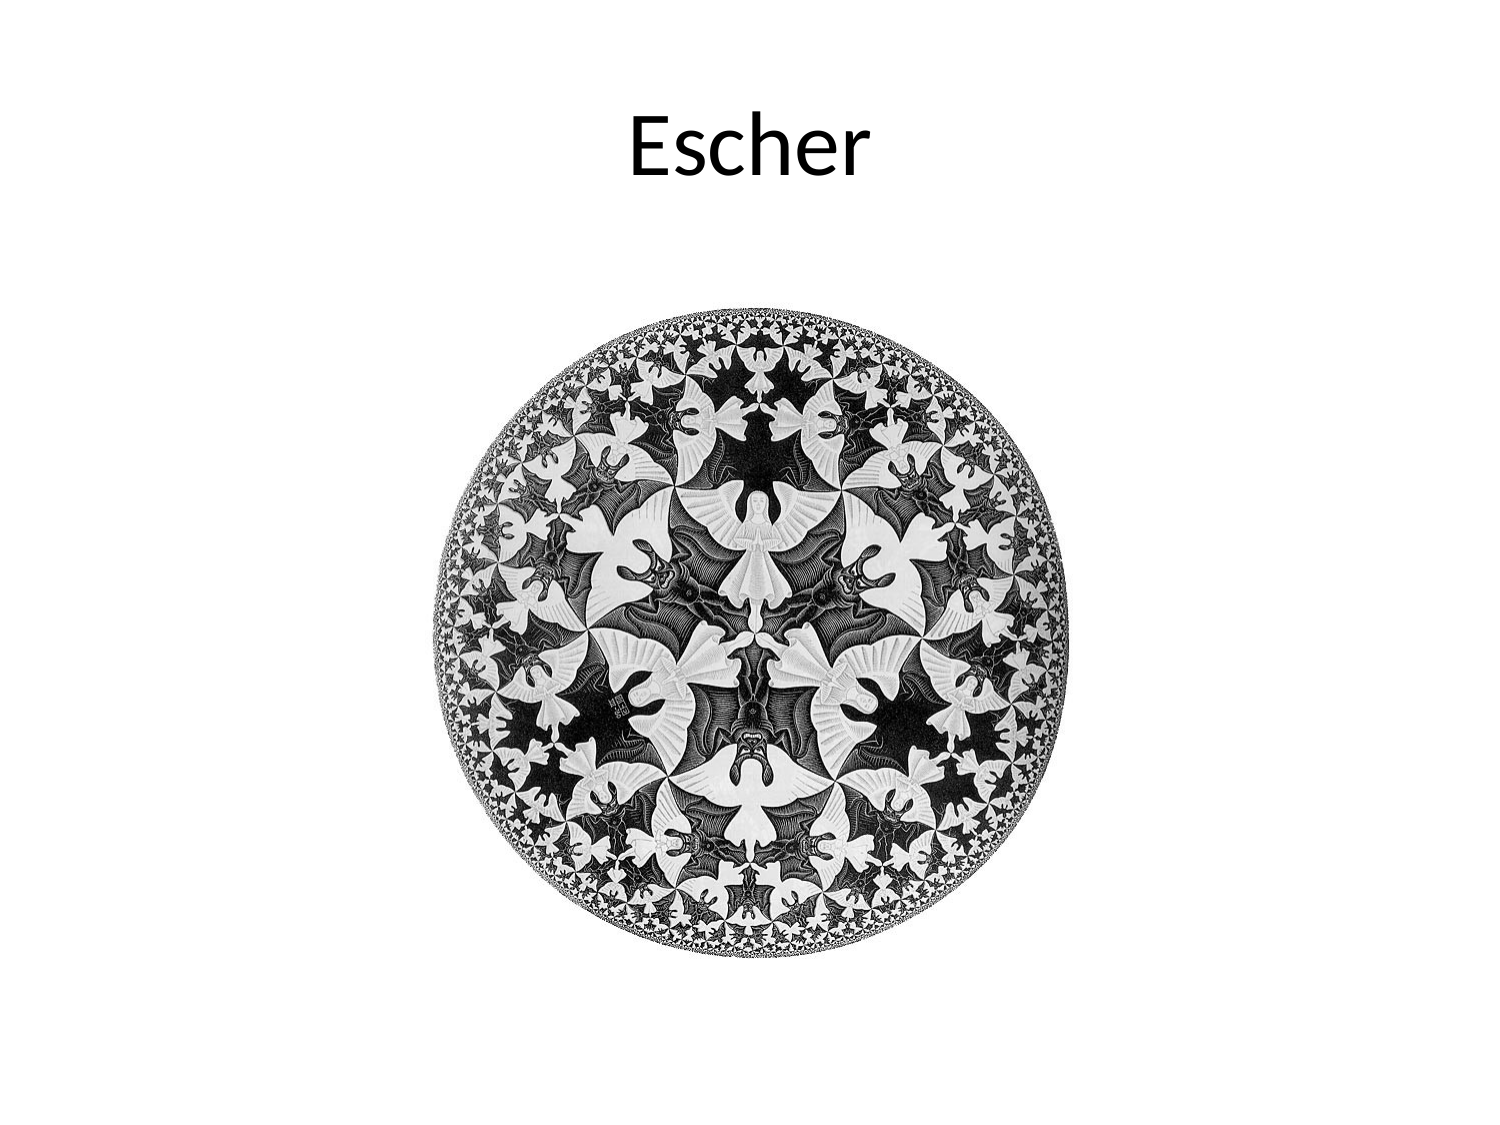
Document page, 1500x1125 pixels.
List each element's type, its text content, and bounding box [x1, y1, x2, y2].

title Escher [75, 45, 1425, 233]
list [424, 301, 1076, 966]
